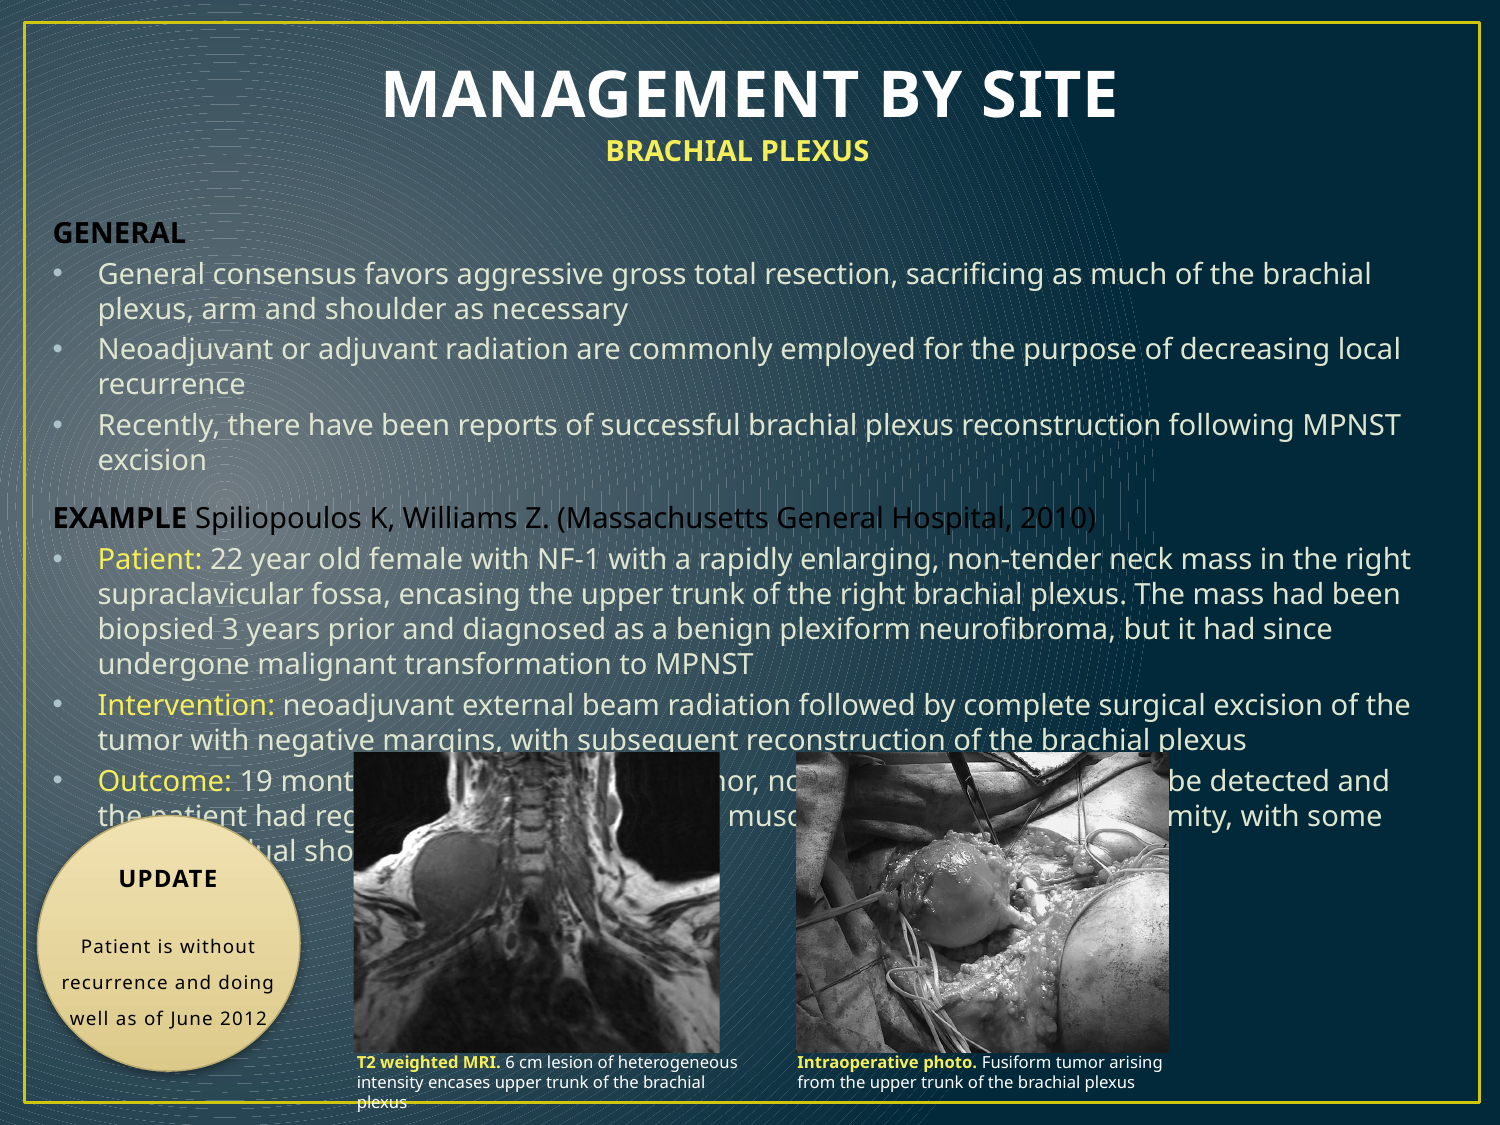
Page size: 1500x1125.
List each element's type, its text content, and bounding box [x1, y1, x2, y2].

text_box Intraoperative photo. Fusiform tumor arising from the upper trunk of the brachial plexus [782, 1044, 1183, 1100]
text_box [37, 815, 301, 1072]
title MANAGEMENT BY SITE [0, 45, 1500, 138]
list BRACHIAL PLEXUS GENERAL General consensus favors aggressive gross total resection, sacrificing as much of the brachial plexus, arm and shoulder as necessary Neoadjuvant or adjuvant radiation are commonly employed for the purpose of decreasing local recurrence Recently, there have been reports of successful brachial plexus reconstruction following MPNST excision EXAMPLE Spiliopoulos K, Williams Z. (Massachusetts General Hospital, 2010) Patient: 22 year old female with NF-1 with a rapidly enlarging, non-tender neck mass in the right supraclavicular fossa, encasing the upper trunk of the right brachial plexus. The mass had been biopsied 3 years prior and diagnosed as a benign plexiform neurofibroma, but it had since undergone malignant transformation to MPNST Intervention: neoadjuvant external beam radiation followed by complete surgical excision of the tumor with negative margins, with subsequent reconstruction of the brachial plexus Outcome: 19 months after excision of the tumor, no evidence of disease could be detected and the patient had regained function of all of the muscles in her right upper extremity, with some minor residual shoulder weakness [37, 125, 1438, 1088]
picture [353, 751, 720, 1053]
picture [795, 751, 1170, 1053]
text_box T2 weighted MRI. 6 cm lesion of heterogeneous intensity encases upper trunk of the brachial plexus [342, 1044, 755, 1119]
